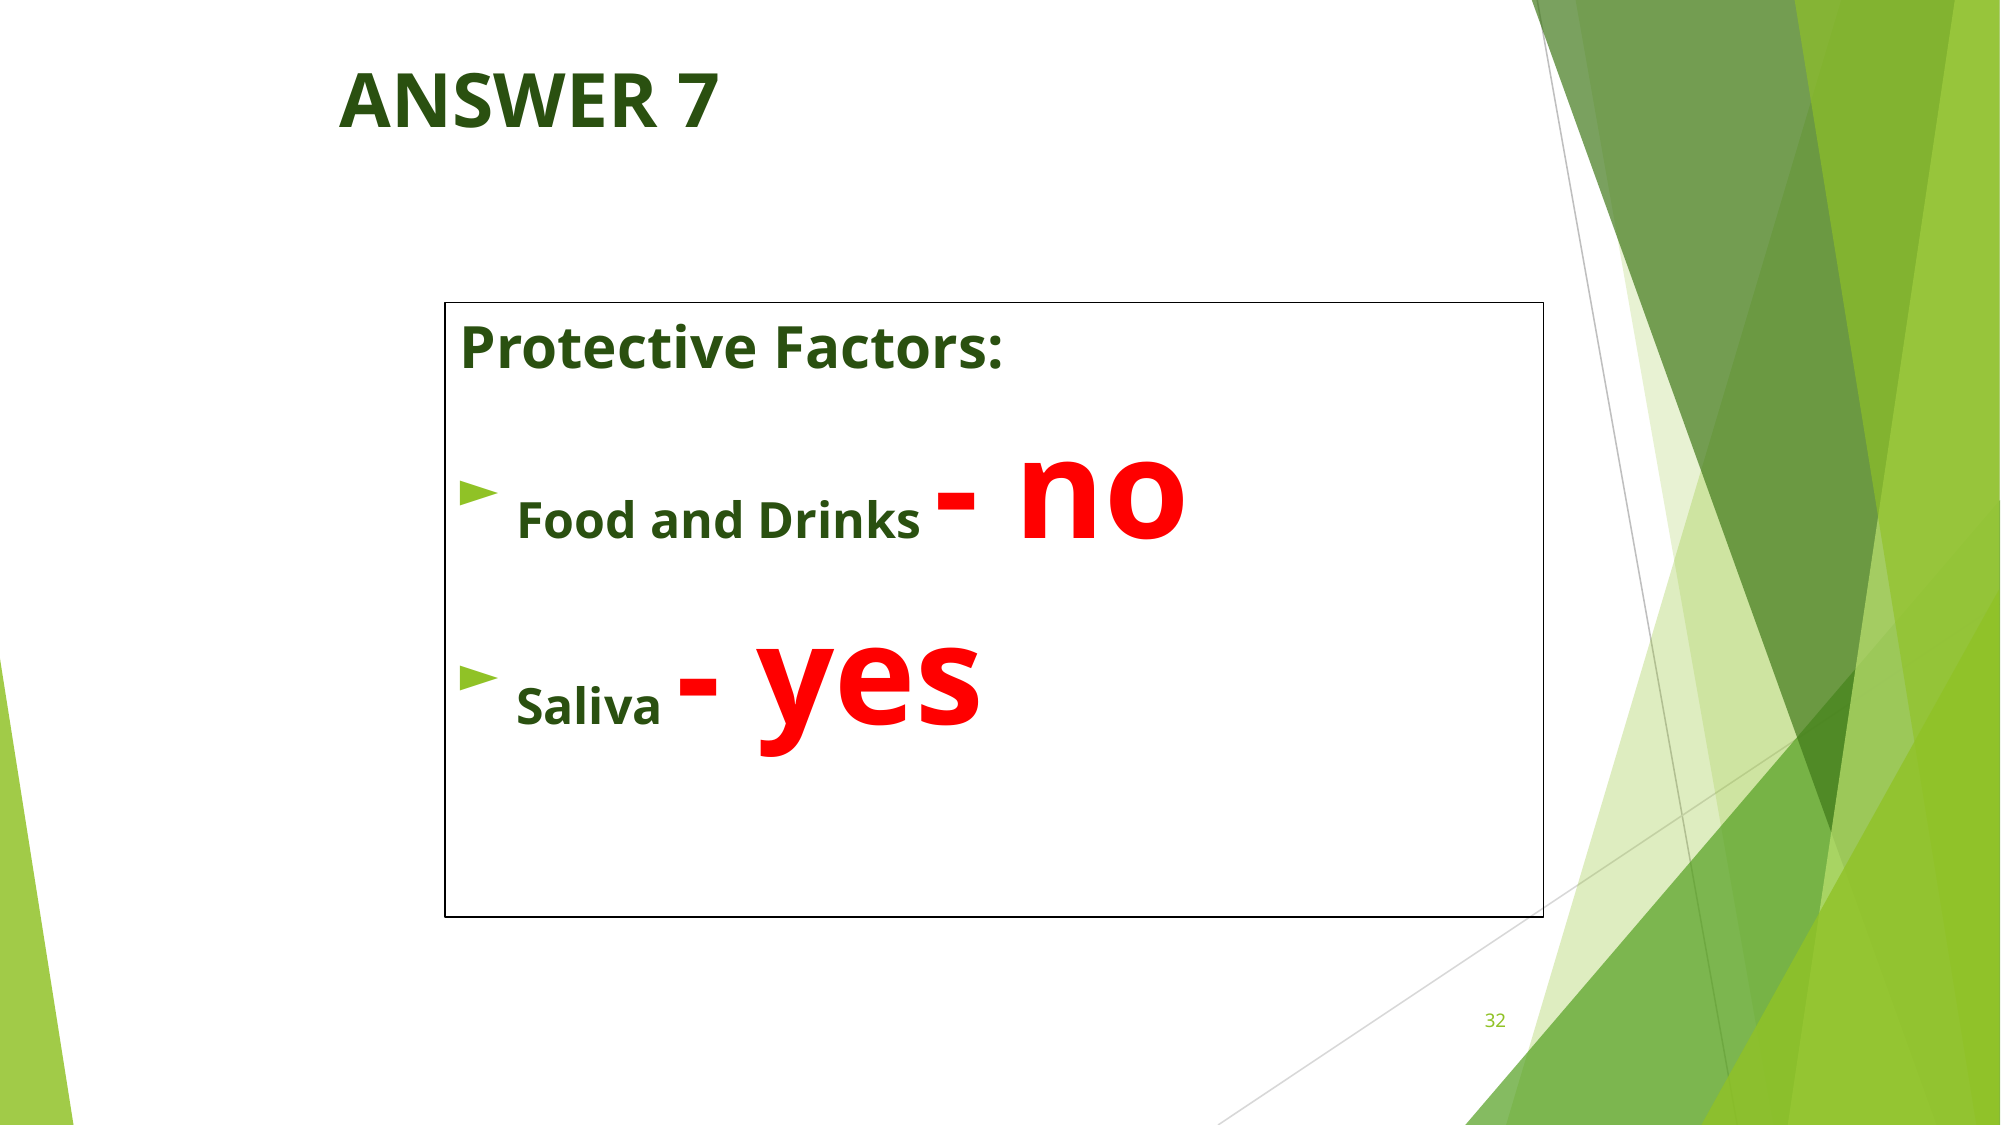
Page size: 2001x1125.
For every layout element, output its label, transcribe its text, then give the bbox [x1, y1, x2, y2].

list Protective Factors: Food and Drinks - no Saliva - yes [444, 302, 1544, 917]
slide_number 32 [1409, 991, 1522, 1051]
title ANSWER 7 [324, 45, 1675, 185]
